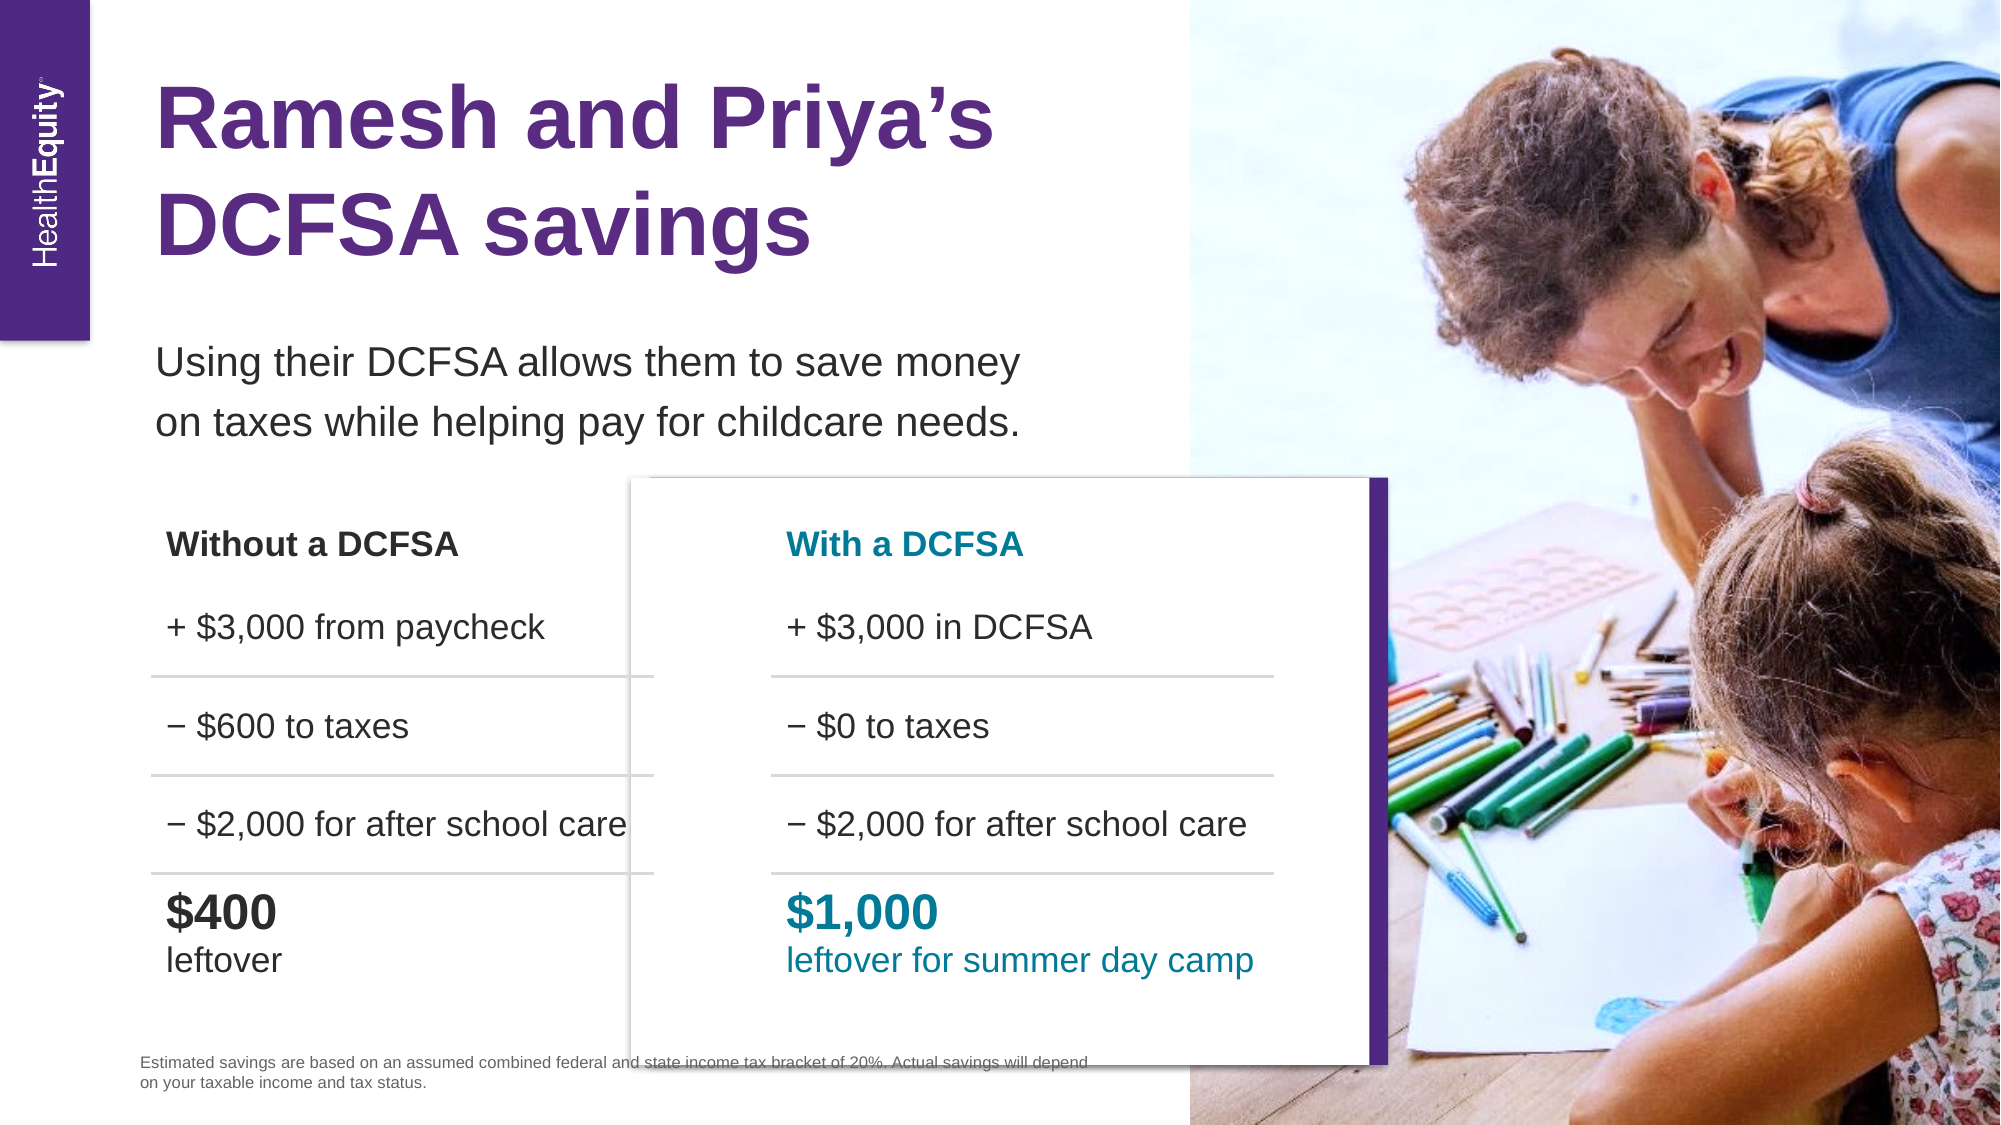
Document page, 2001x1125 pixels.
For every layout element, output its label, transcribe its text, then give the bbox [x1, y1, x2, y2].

table_cell − $2,000 for after school care [151, 777, 625, 872]
picture [1189, 0, 2000, 1125]
table_header Without a DCFSA [151, 510, 625, 578]
table_cell − $600 to taxes [151, 678, 625, 774]
list Estimated savings are based on an assumed combined federal and state income tax bracket of 20%. Actual savings will depend on your taxable income and tax status. [139, 1051, 1102, 1093]
text_box Using their DCFSA allows them to save money on taxes while helping pay for childcare needs. [155, 325, 1050, 510]
text_box Ramesh and Priya’s DCFSA savings [155, 60, 1050, 288]
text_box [630, 477, 1389, 1066]
table_cell $400 leftover [151, 875, 625, 990]
table_cell + $3,000 from paycheck [151, 578, 625, 675]
picture [33, 78, 64, 266]
